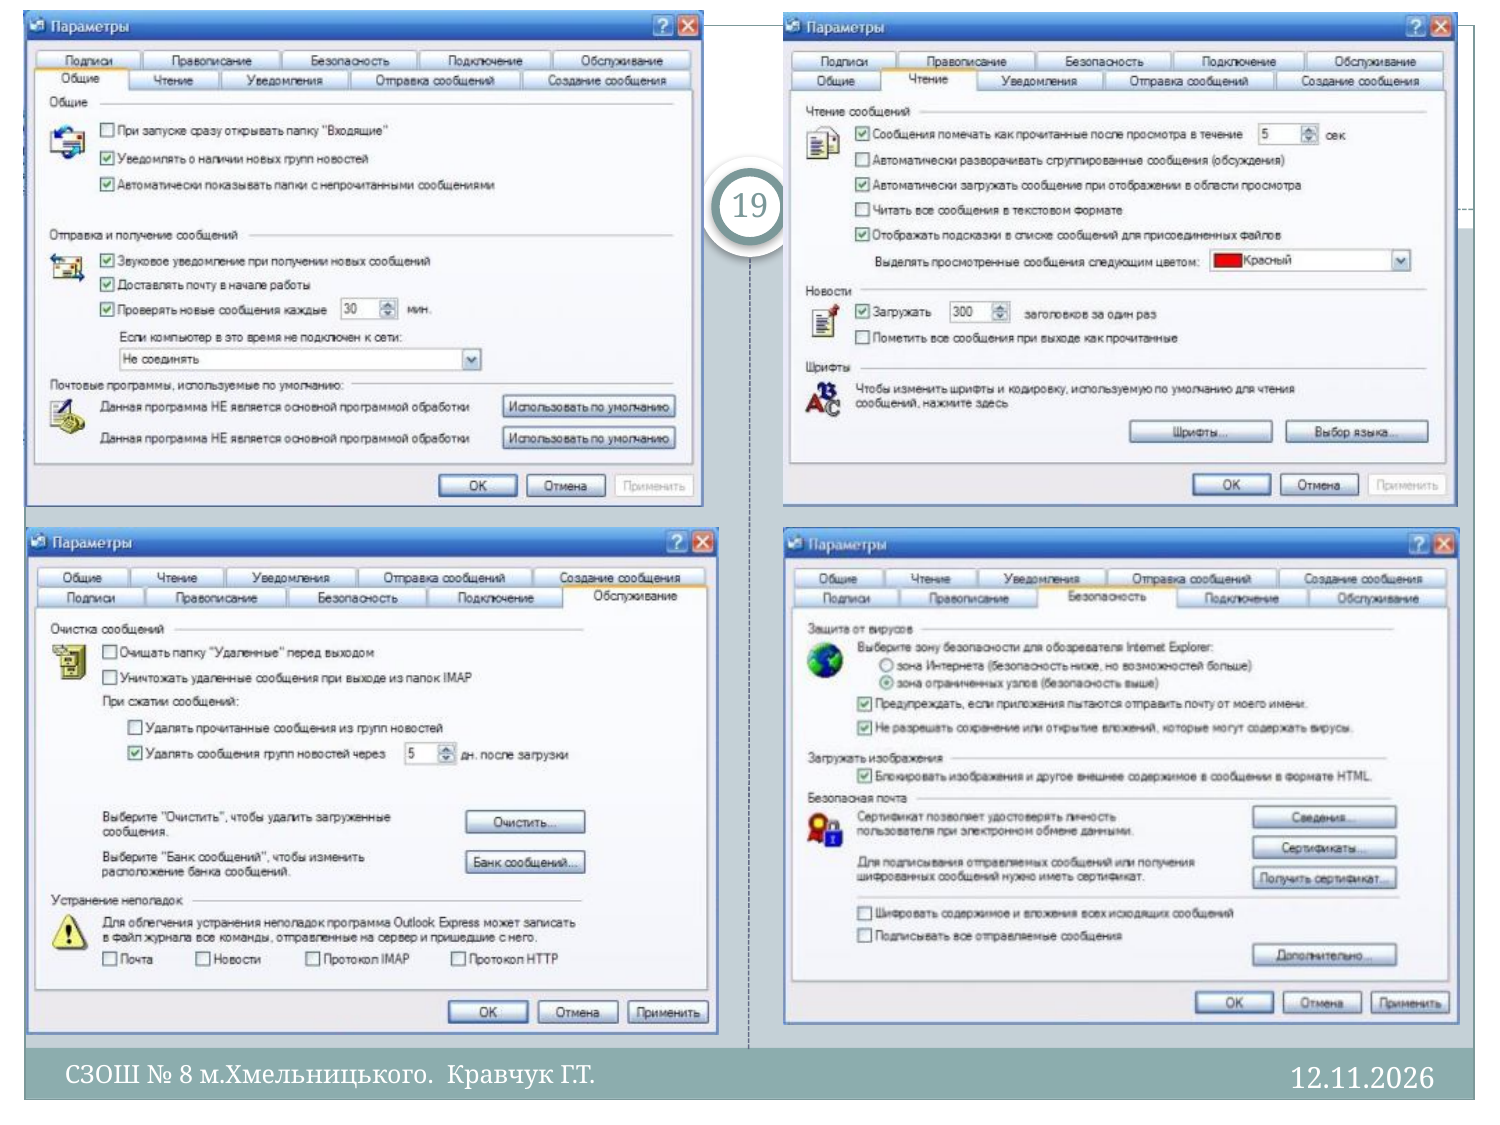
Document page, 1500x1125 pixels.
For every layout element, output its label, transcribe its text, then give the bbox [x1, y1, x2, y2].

footer СЗОШ № 8 м.Хмельницького. Кравчук Г.Т. [50, 1051, 638, 1112]
picture [26, 527, 719, 1036]
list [23, 10, 704, 507]
picture [783, 527, 1460, 1026]
slide_number 19 [712, 170, 776, 243]
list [783, 12, 1459, 507]
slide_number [950, 1051, 1450, 1112]
